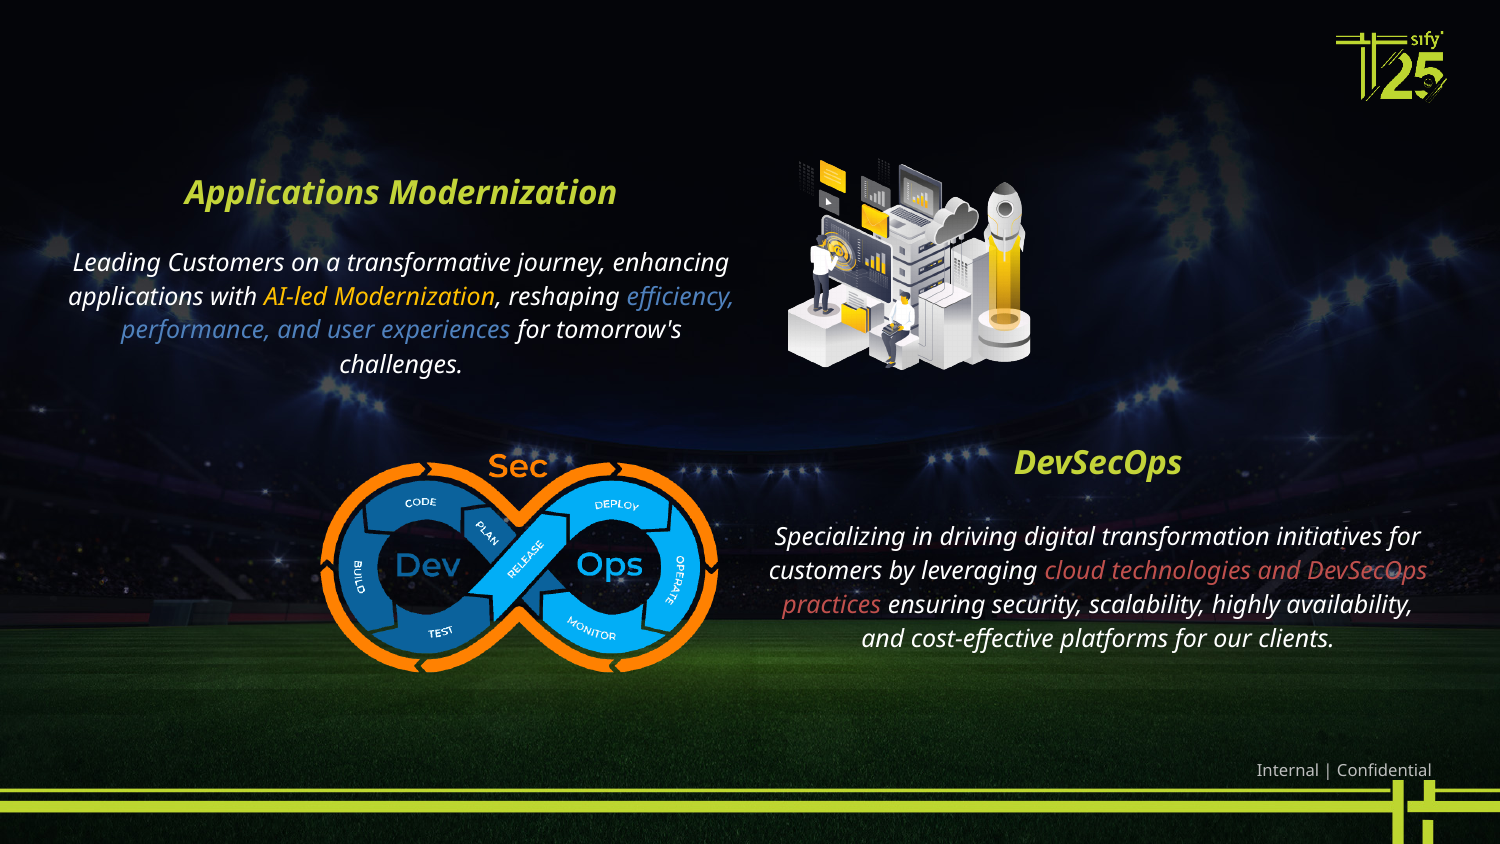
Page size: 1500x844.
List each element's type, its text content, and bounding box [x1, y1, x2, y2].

table_cell DevSecOps Specializing in driving digital transformation initiatives for customers by leveraging cloud technologies and DevSecOps practices ensuring security, scalability, highly availability, and cost-effective platforms for our clients. [750, 432, 1447, 741]
table_header [750, 162, 1447, 432]
table_cell [53, 432, 750, 741]
picture [0, 0, 1500, 844]
table_header Applications Modernization Leading Customers on a transformative journey, enhancing applications with AI-led Modernization, reshaping efficiency, performance, and user experiences for tomorrow's challenges. [53, 162, 750, 432]
